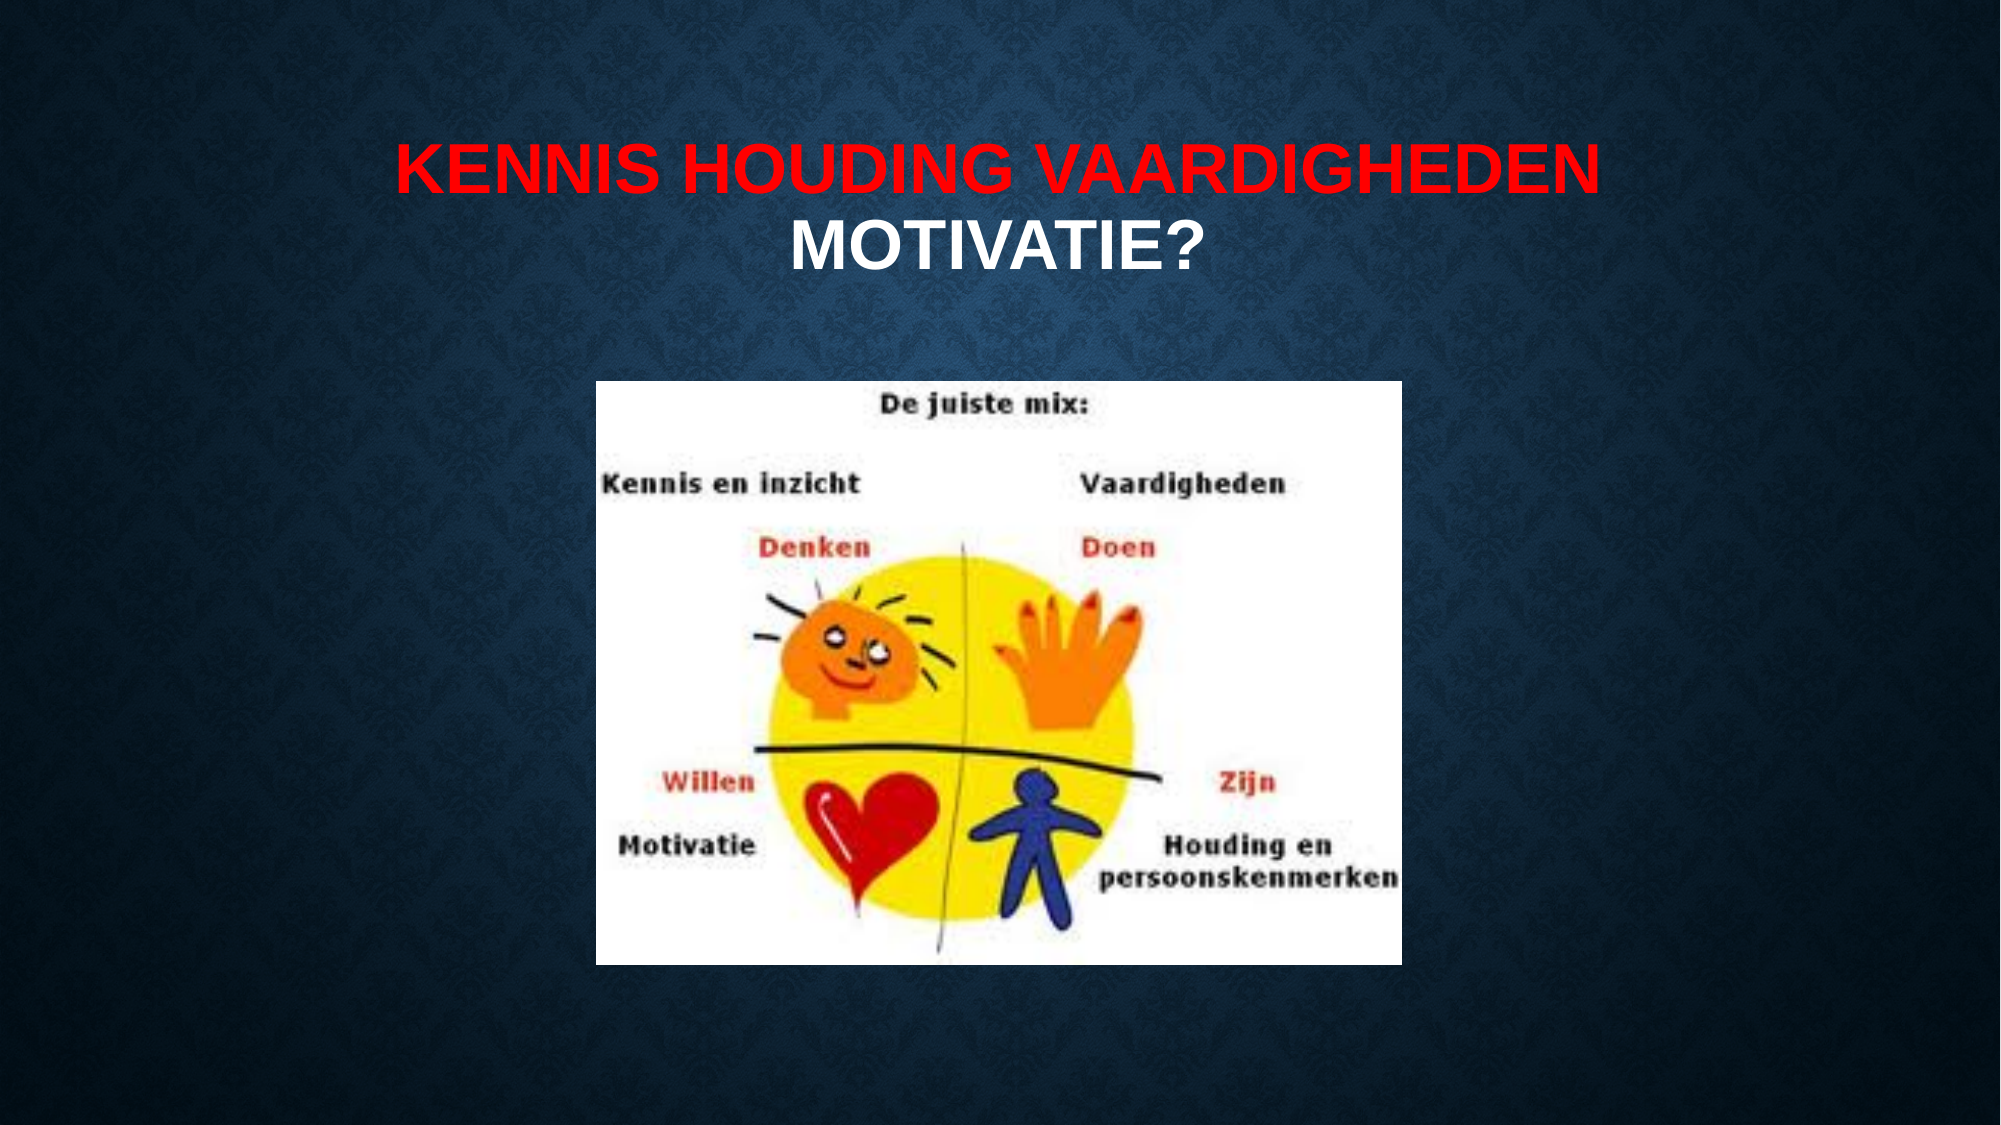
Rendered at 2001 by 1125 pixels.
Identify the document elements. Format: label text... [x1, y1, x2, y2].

title Kennis houding vaardigheden motivatie? [149, 99, 1849, 318]
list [595, 381, 1403, 966]
